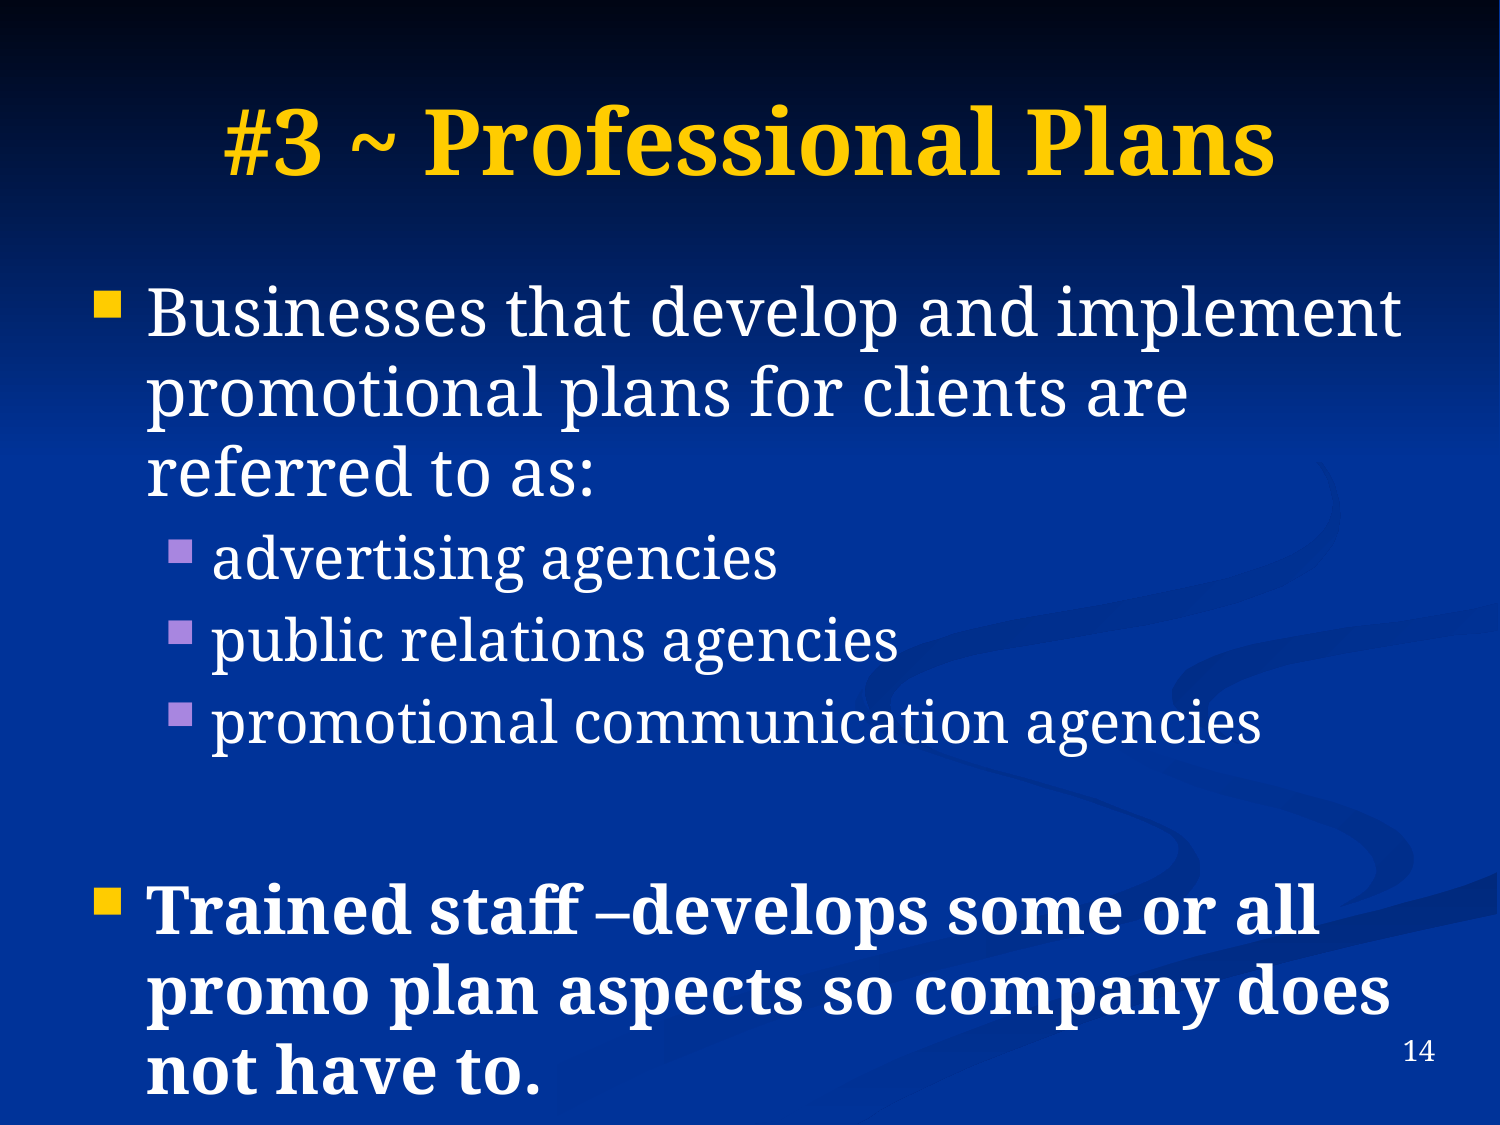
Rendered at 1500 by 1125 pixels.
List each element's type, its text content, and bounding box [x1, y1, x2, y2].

text_box 14 [1137, 1024, 1450, 1103]
list Businesses that develop and implement promotional plans for clients are referred to as: advertising agencies public relations agencies promotional communication agencies Trained staff –develops some or all promo plan aspects so company does not have to. [74, 262, 1426, 1006]
title #3 ~ Professional Plans [74, 44, 1426, 233]
